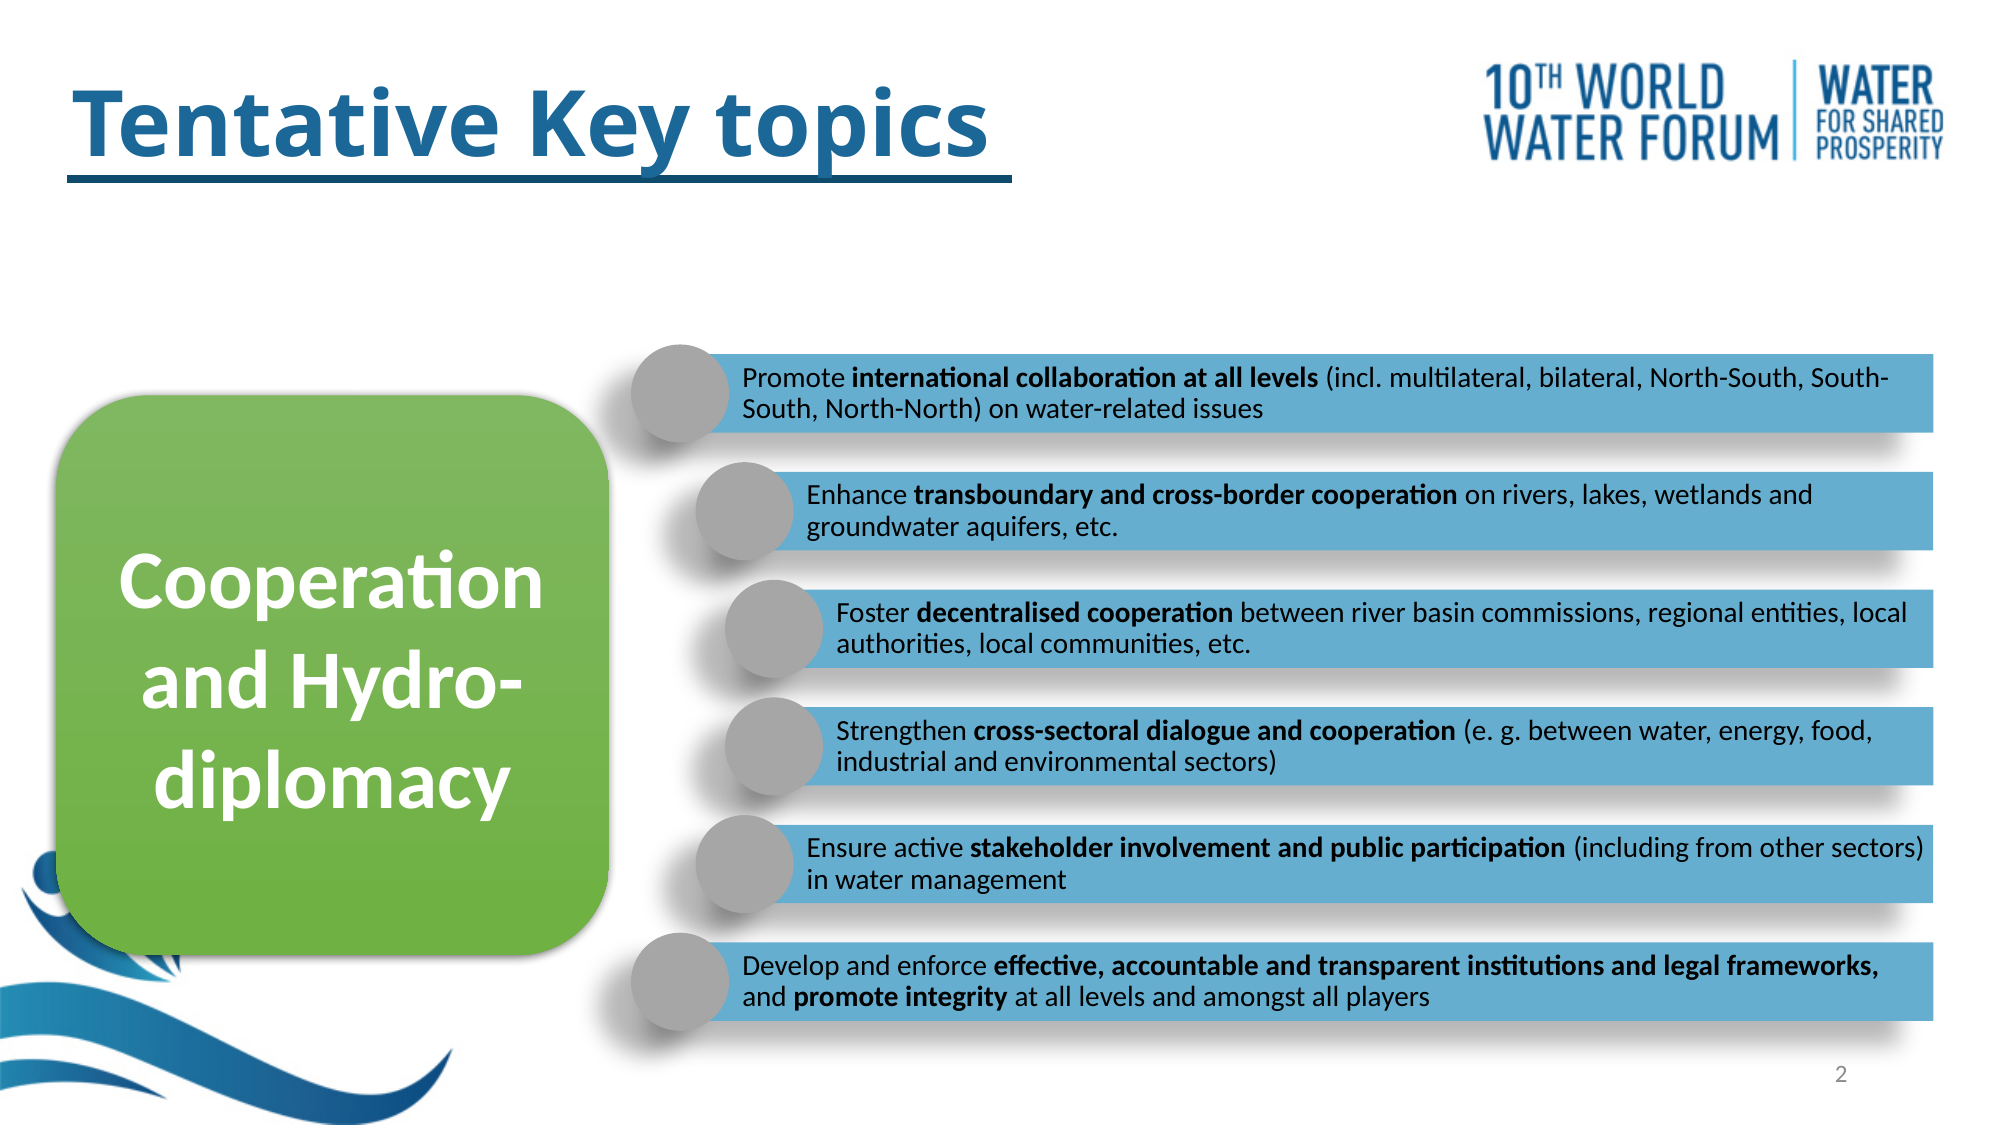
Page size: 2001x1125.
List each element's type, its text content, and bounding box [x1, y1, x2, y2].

picture [0, 0, 2001, 1125]
text_box Tentative Key topics [56, 17, 1782, 236]
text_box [620, 314, 1944, 1061]
text_box Cooperation and Hydro-diplomacy [56, 395, 610, 956]
slide_number 2 [1412, 1061, 1863, 1103]
